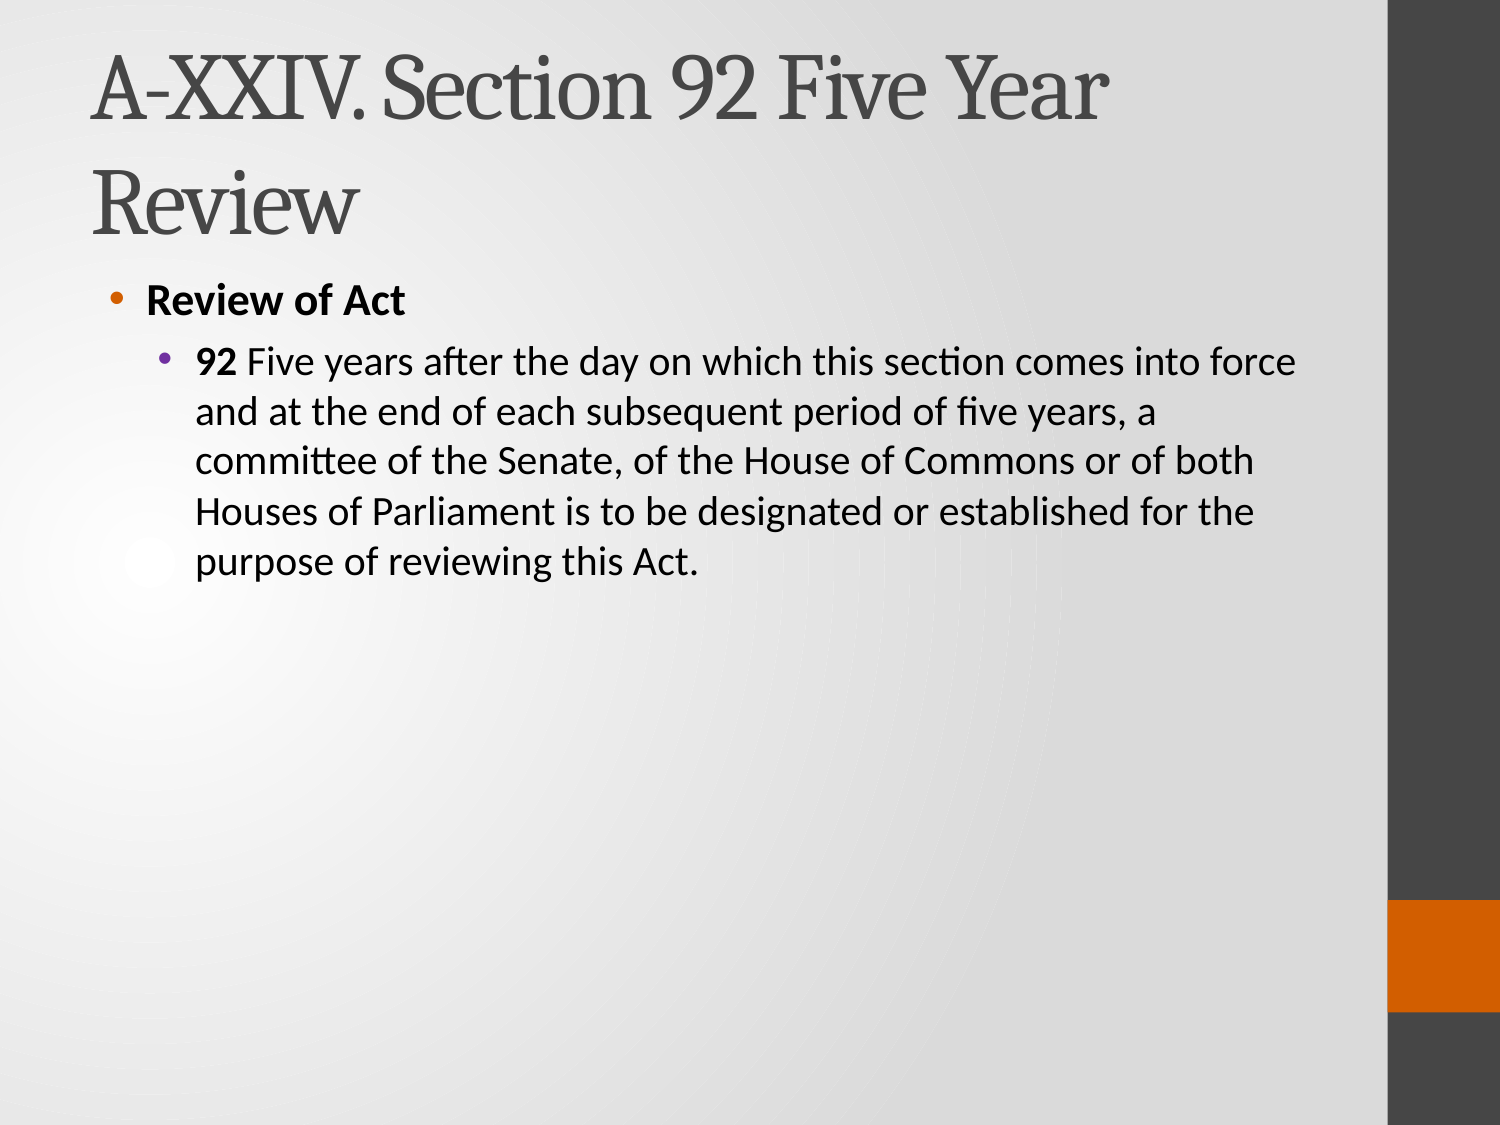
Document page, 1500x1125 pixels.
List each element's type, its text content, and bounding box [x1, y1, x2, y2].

list Review of Act 92 Five years after the day on which this section comes into force and at the end of each subsequent period of five years, a committee of the Senate, of the House of Commons or of both Houses of Parliament is to be designated or established for the purpose of reviewing this Act. [75, 262, 1325, 1050]
title A-XXIV. Section 92 Five Year Review [75, 45, 1325, 233]
